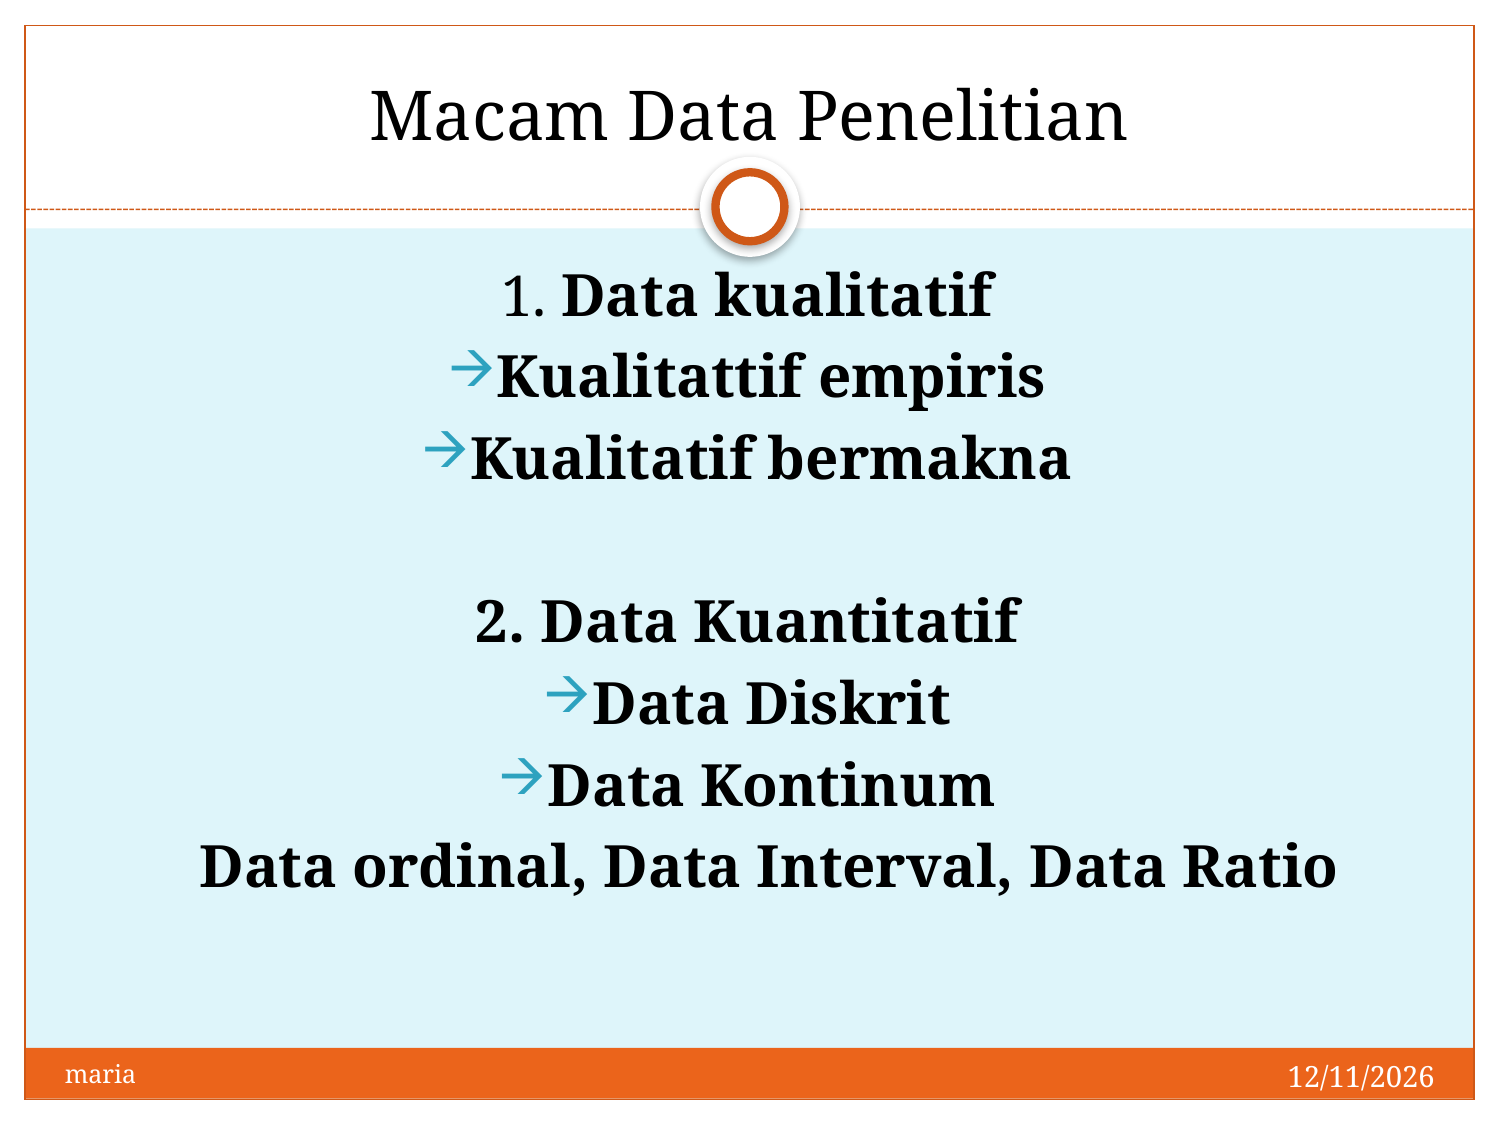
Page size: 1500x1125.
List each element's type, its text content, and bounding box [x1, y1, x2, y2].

footer maria [50, 1051, 638, 1112]
title Macam Data Penelitian [49, 37, 1450, 162]
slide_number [950, 1050, 1450, 1111]
list 1. Data kualitatif Kualitattif empiris Kualitatif bermakna 2. Data Kuantitatif Data Diskrit Data Kontinum Data ordinal, Data Interval, Data Ratio [49, 250, 1445, 1001]
